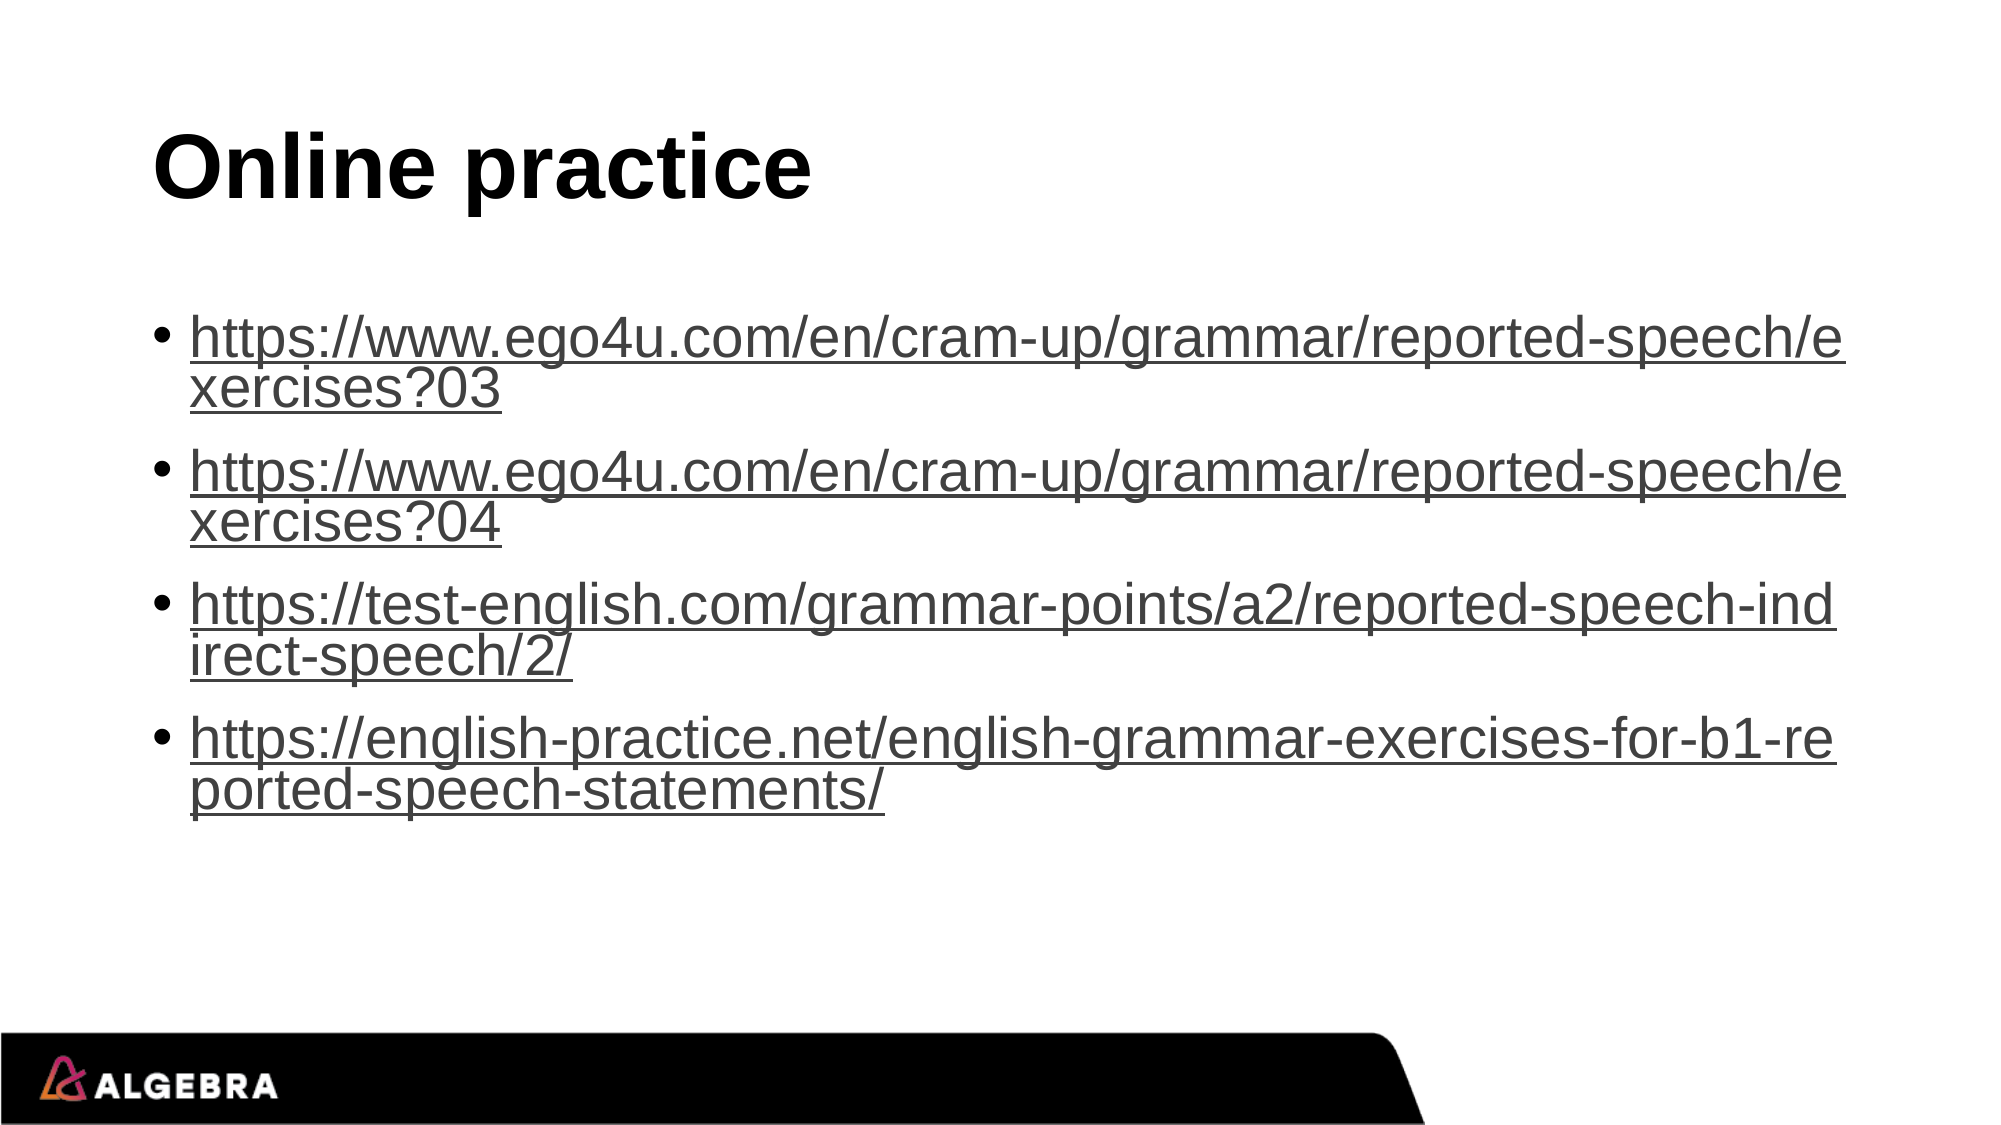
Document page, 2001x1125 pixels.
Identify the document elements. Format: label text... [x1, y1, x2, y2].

list https://www.ego4u.com/en/cram-up/grammar/reported-speech/exercises?03 https://www.ego4u.com/en/cram-up/grammar/reported-speech/exercises?04 https://test-english.com/grammar-points/a2/reported-speech-indirect-speech/2/ https://english-practice.net/english-grammar-exercises-for-b1-reported-speech-statements/ [137, 299, 1863, 1014]
picture [0, 1032, 1425, 1125]
title Online practice [137, 59, 1863, 278]
